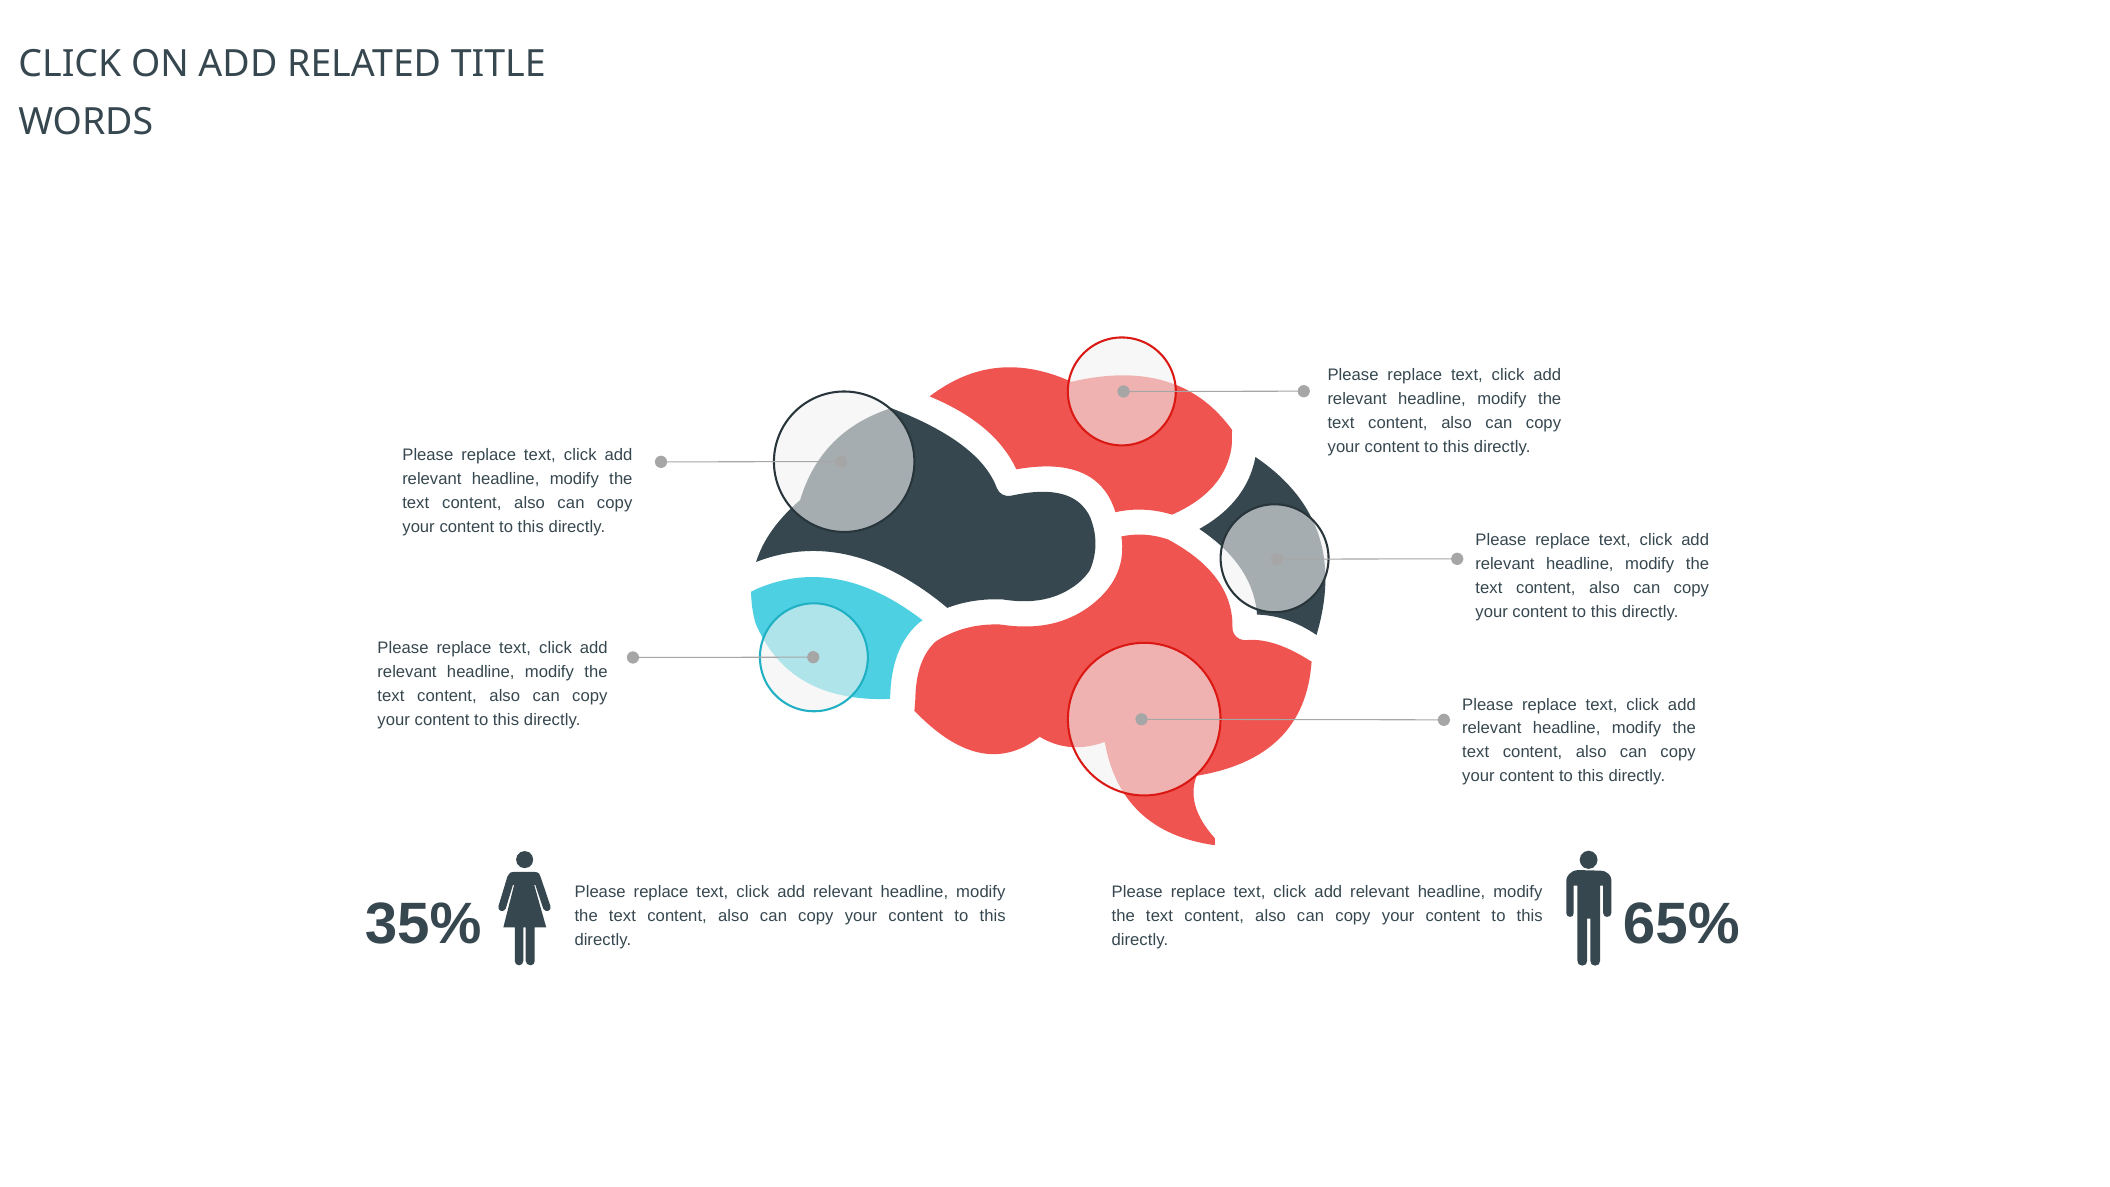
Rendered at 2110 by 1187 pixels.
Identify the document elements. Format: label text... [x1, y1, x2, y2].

text_box 35% [364, 871, 482, 956]
text_box CLICK ON ADD RELATED TITLE WORDS [3, 18, 595, 150]
text_box [1125, 777, 1215, 846]
text_box [758, 602, 869, 713]
text_box Please replace text, click add relevant headline, modify the text content, also can copy your content to this directly. [1327, 360, 1562, 456]
text_box Please replace text, click add relevant headline, modify the text content, also can copy your content to this directly. [1111, 876, 1544, 949]
text_box [1198, 720, 1294, 776]
text_box [1199, 457, 1312, 545]
text_box 65% [1622, 871, 1740, 956]
text_box Please replace text, click add relevant headline, modify the text content, also can copy your content to this directly. [1462, 689, 1697, 786]
text_box [1219, 503, 1330, 614]
text_box [751, 577, 923, 700]
text_box [929, 367, 1233, 515]
text_box [1256, 581, 1326, 635]
text_box [1066, 641, 1222, 797]
text_box Please replace text, click add relevant headline, modify the text content, also can copy your content to this directly. [1475, 525, 1710, 621]
text_box [772, 390, 916, 534]
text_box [497, 851, 552, 966]
text_box Please replace text, click add relevant headline, modify the text content, also can copy your content to this directly. [402, 440, 633, 536]
text_box [1066, 336, 1177, 447]
text_box Please replace text, click add relevant headline, modify the text content, also can copy your content to this directly. [377, 632, 609, 729]
text_box [756, 408, 1096, 608]
text_box [914, 534, 1313, 755]
text_box Please replace text, click add relevant headline, modify the text content, also can copy your content to this directly. [574, 876, 1007, 949]
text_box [1566, 850, 1612, 966]
